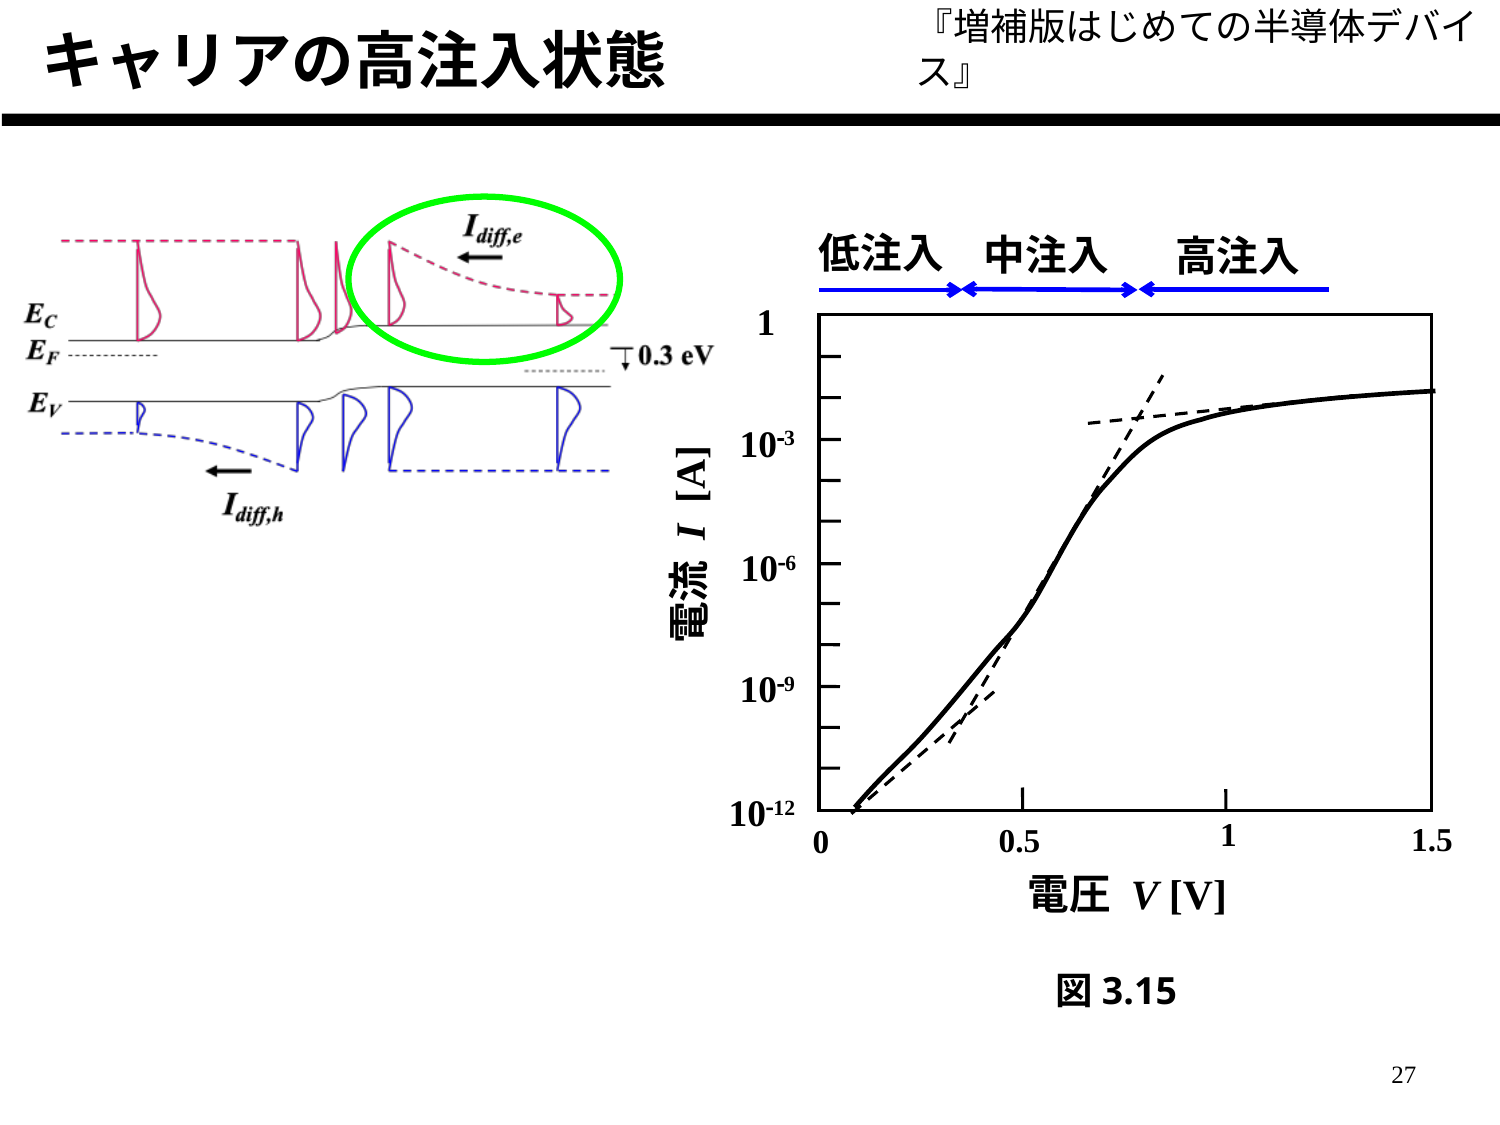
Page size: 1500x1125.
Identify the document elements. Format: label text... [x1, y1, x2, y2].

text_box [655, 289, 1471, 921]
text_box 『増補版はじめての半導体デバイス』 [900, 0, 1500, 101]
picture [8, 194, 732, 542]
text_box 高注入 [1160, 222, 1316, 287]
text_box 図3.15 [1040, 959, 1192, 1020]
text_box 低注入 [803, 219, 959, 285]
text_box 中注入 [969, 221, 1125, 286]
title キャリアの高注入状態 [26, 17, 900, 101]
